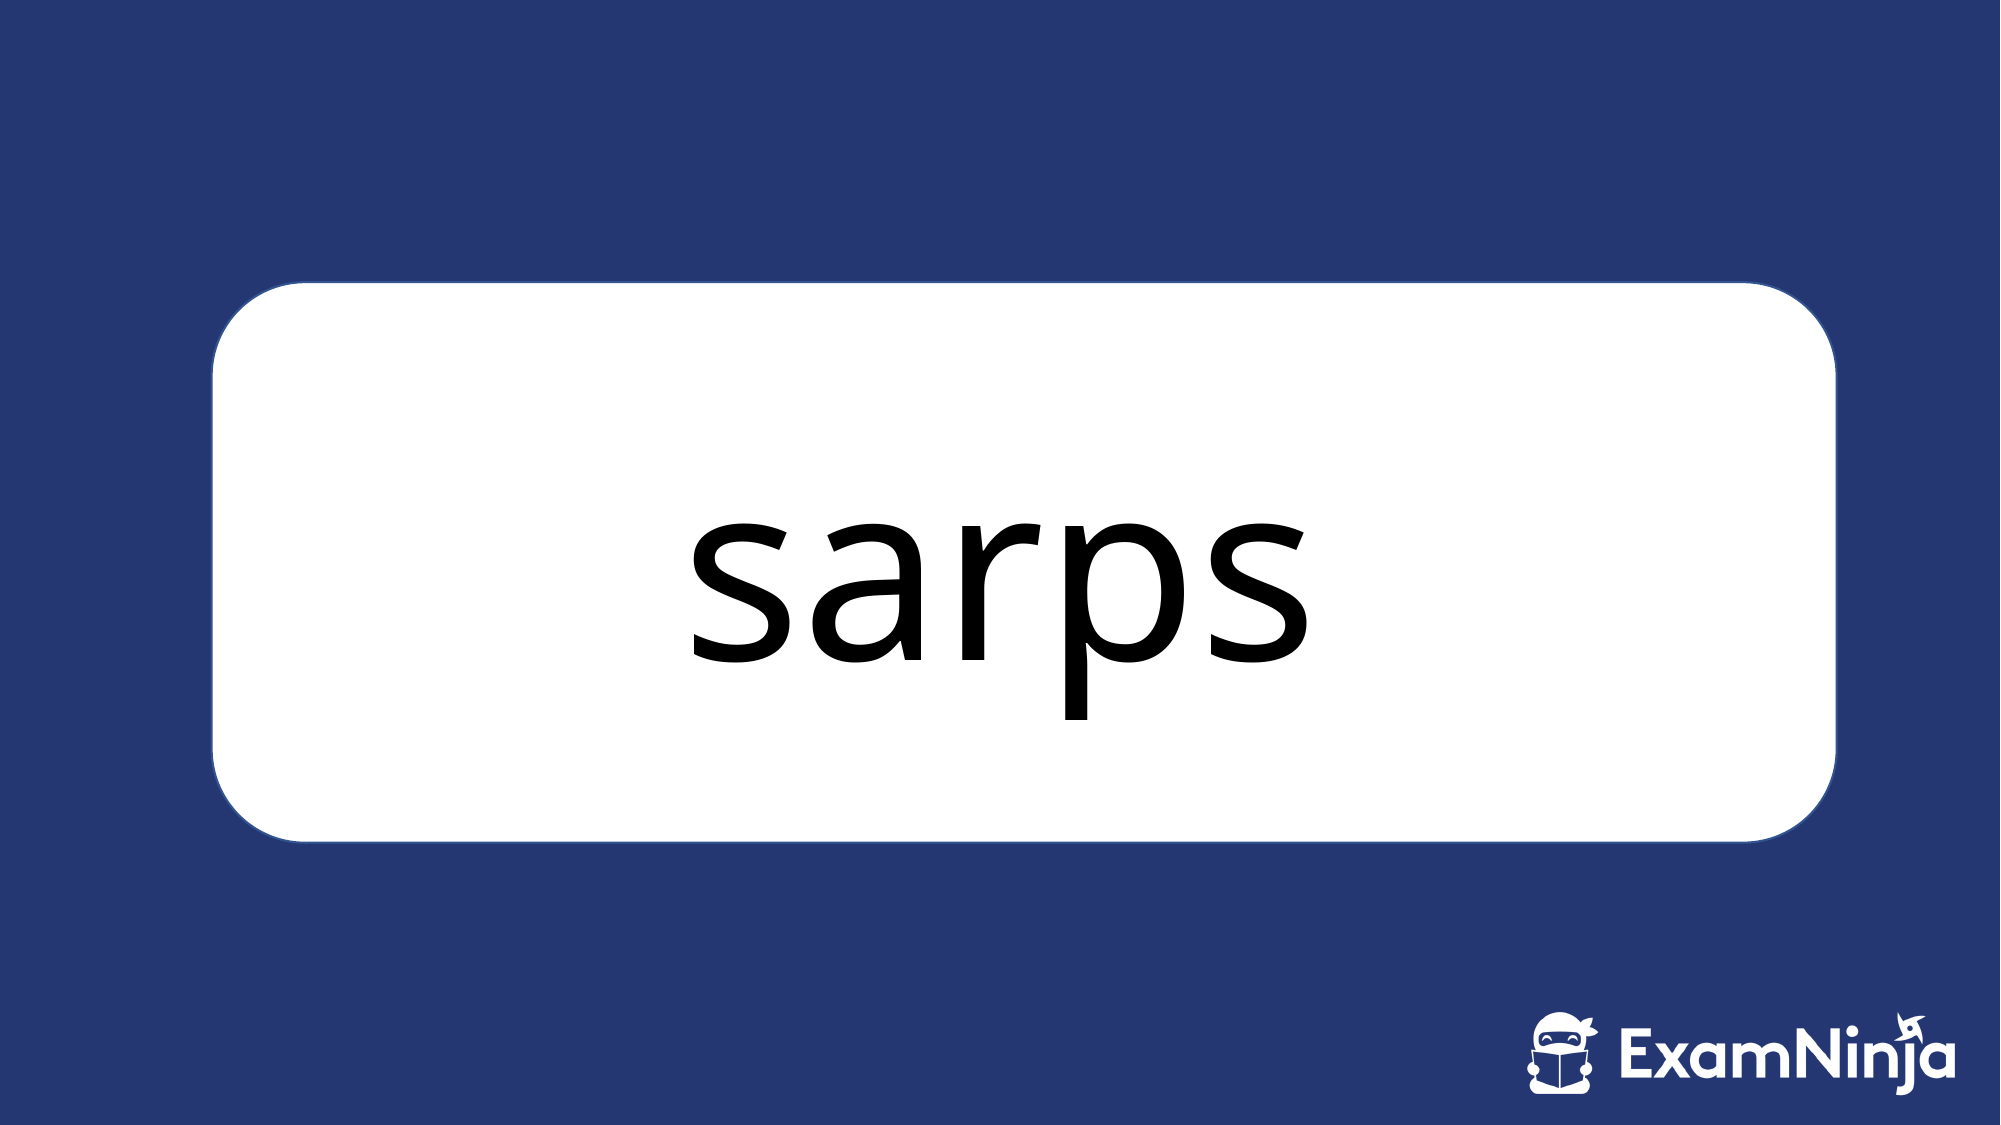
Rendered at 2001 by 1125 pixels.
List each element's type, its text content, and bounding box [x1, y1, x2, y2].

text_box [210, 719, 1838, 844]
text_box sarps [143, 403, 1857, 719]
text_box [210, 281, 1838, 403]
picture [1501, 1003, 1979, 1102]
